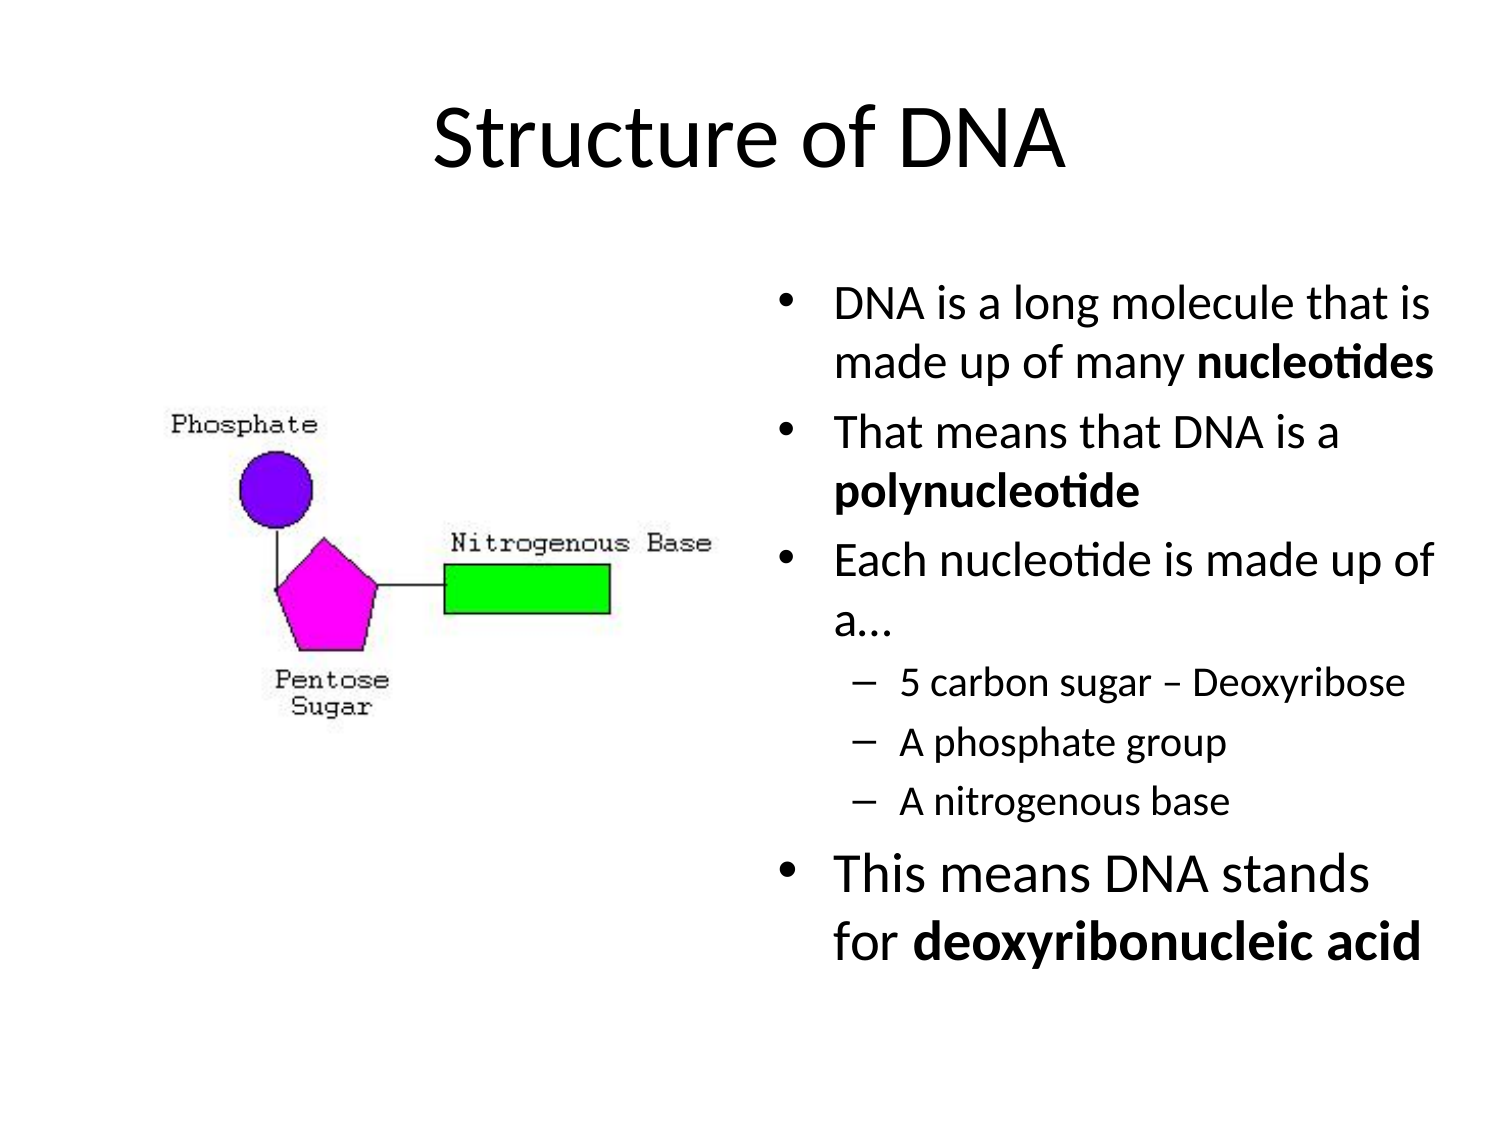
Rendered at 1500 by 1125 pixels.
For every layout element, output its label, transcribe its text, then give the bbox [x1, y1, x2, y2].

list DNA is a long molecule that is made up of many nucleotides That means that DNA is a polynucleotide Each nucleotide is made up of a… 5 carbon sugar – Deoxyribose A phosphate group A nitrogenous base This means DNA stands for deoxyribonucleic acid [762, 262, 1451, 1001]
title Structure of DNA [49, 37, 1451, 225]
picture [99, 374, 738, 757]
